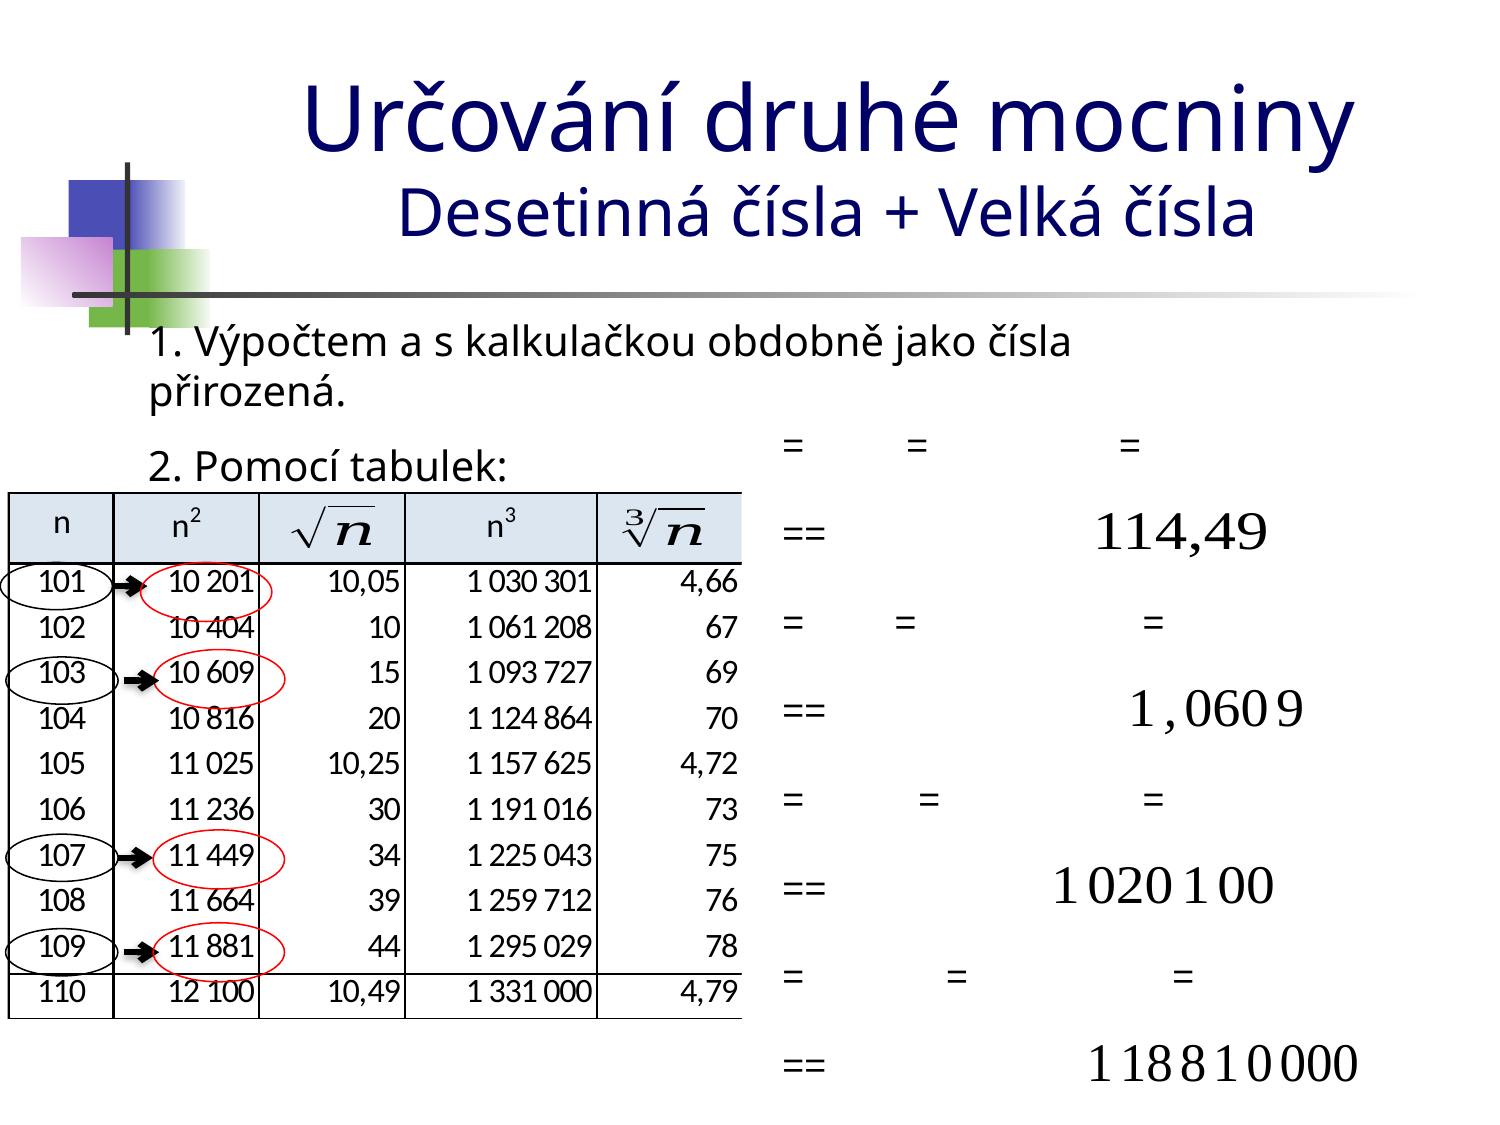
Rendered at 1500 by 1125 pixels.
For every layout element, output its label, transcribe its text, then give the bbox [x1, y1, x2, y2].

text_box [7, 491, 745, 1021]
text_box 2. Pomocí tabulek: [118, 431, 664, 489]
list 1. Výpočtem a s kalkulačkou obdobně jako čísla přirozená. [117, 306, 1270, 390]
title Určování druhé mocniny Desetinná čísla + Velká čísla [188, 34, 1468, 276]
